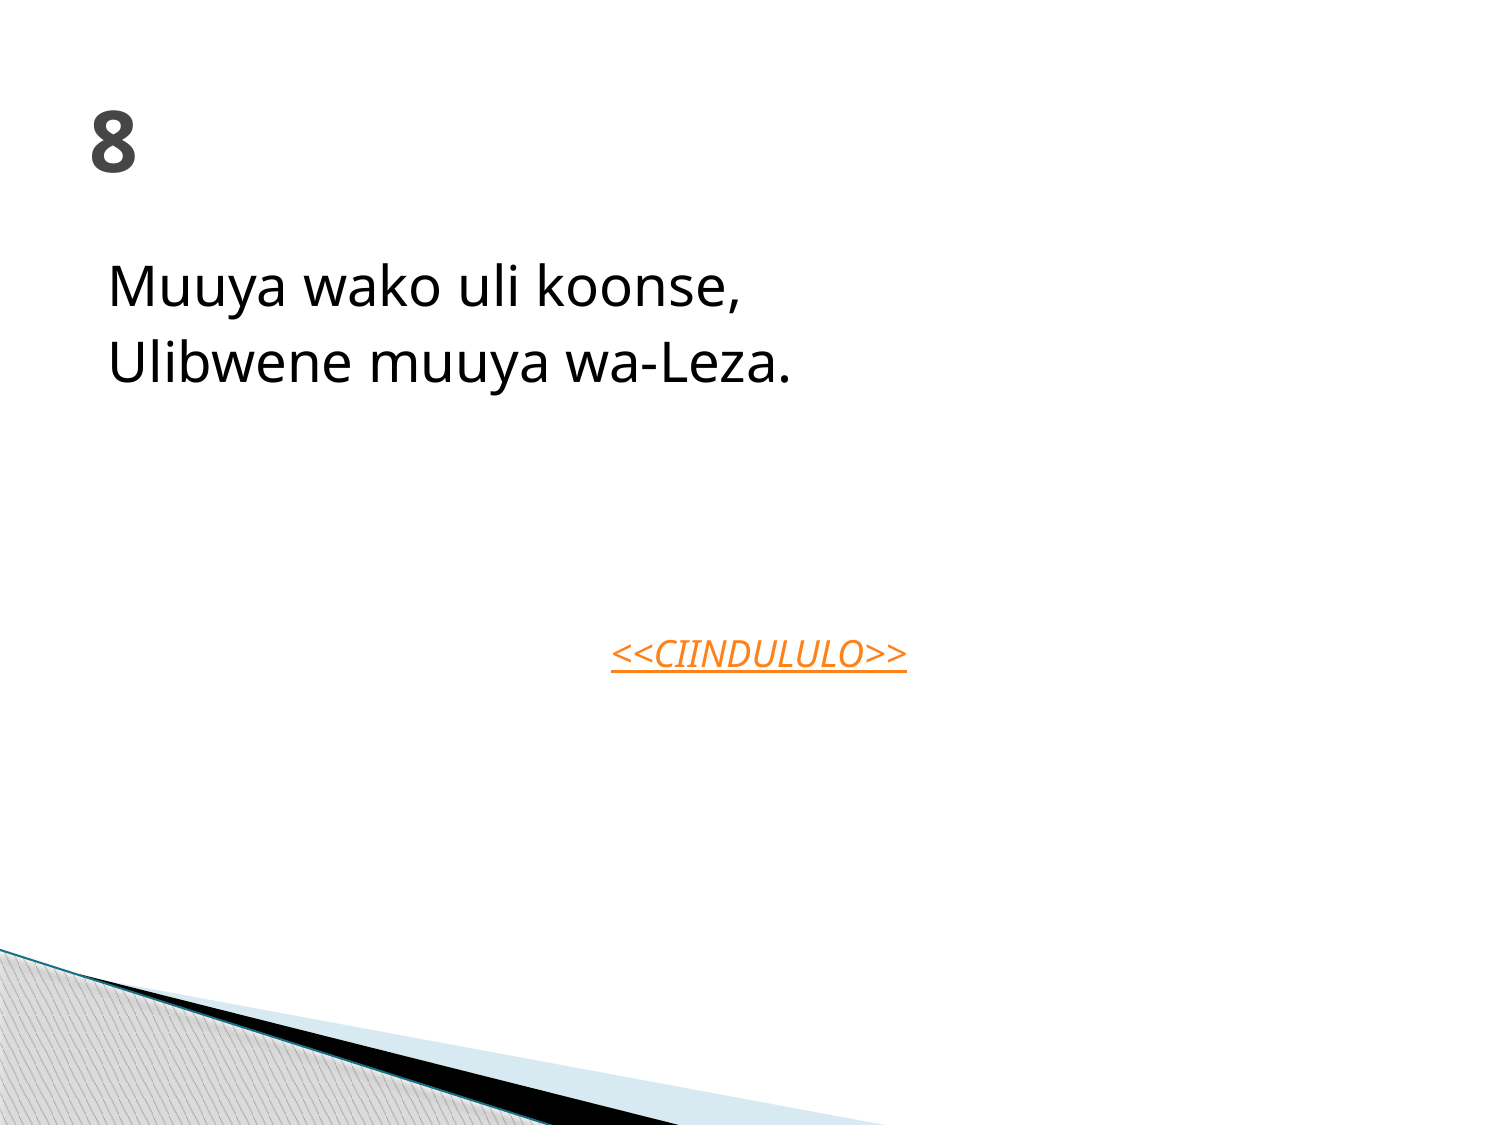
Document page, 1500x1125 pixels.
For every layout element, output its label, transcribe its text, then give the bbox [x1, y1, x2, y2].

list Muuya wako uli koonse, Ulibwene muuya wa-Leza. <<CIINDULULO>> [75, 243, 1425, 986]
title 8 [75, 45, 1425, 233]
